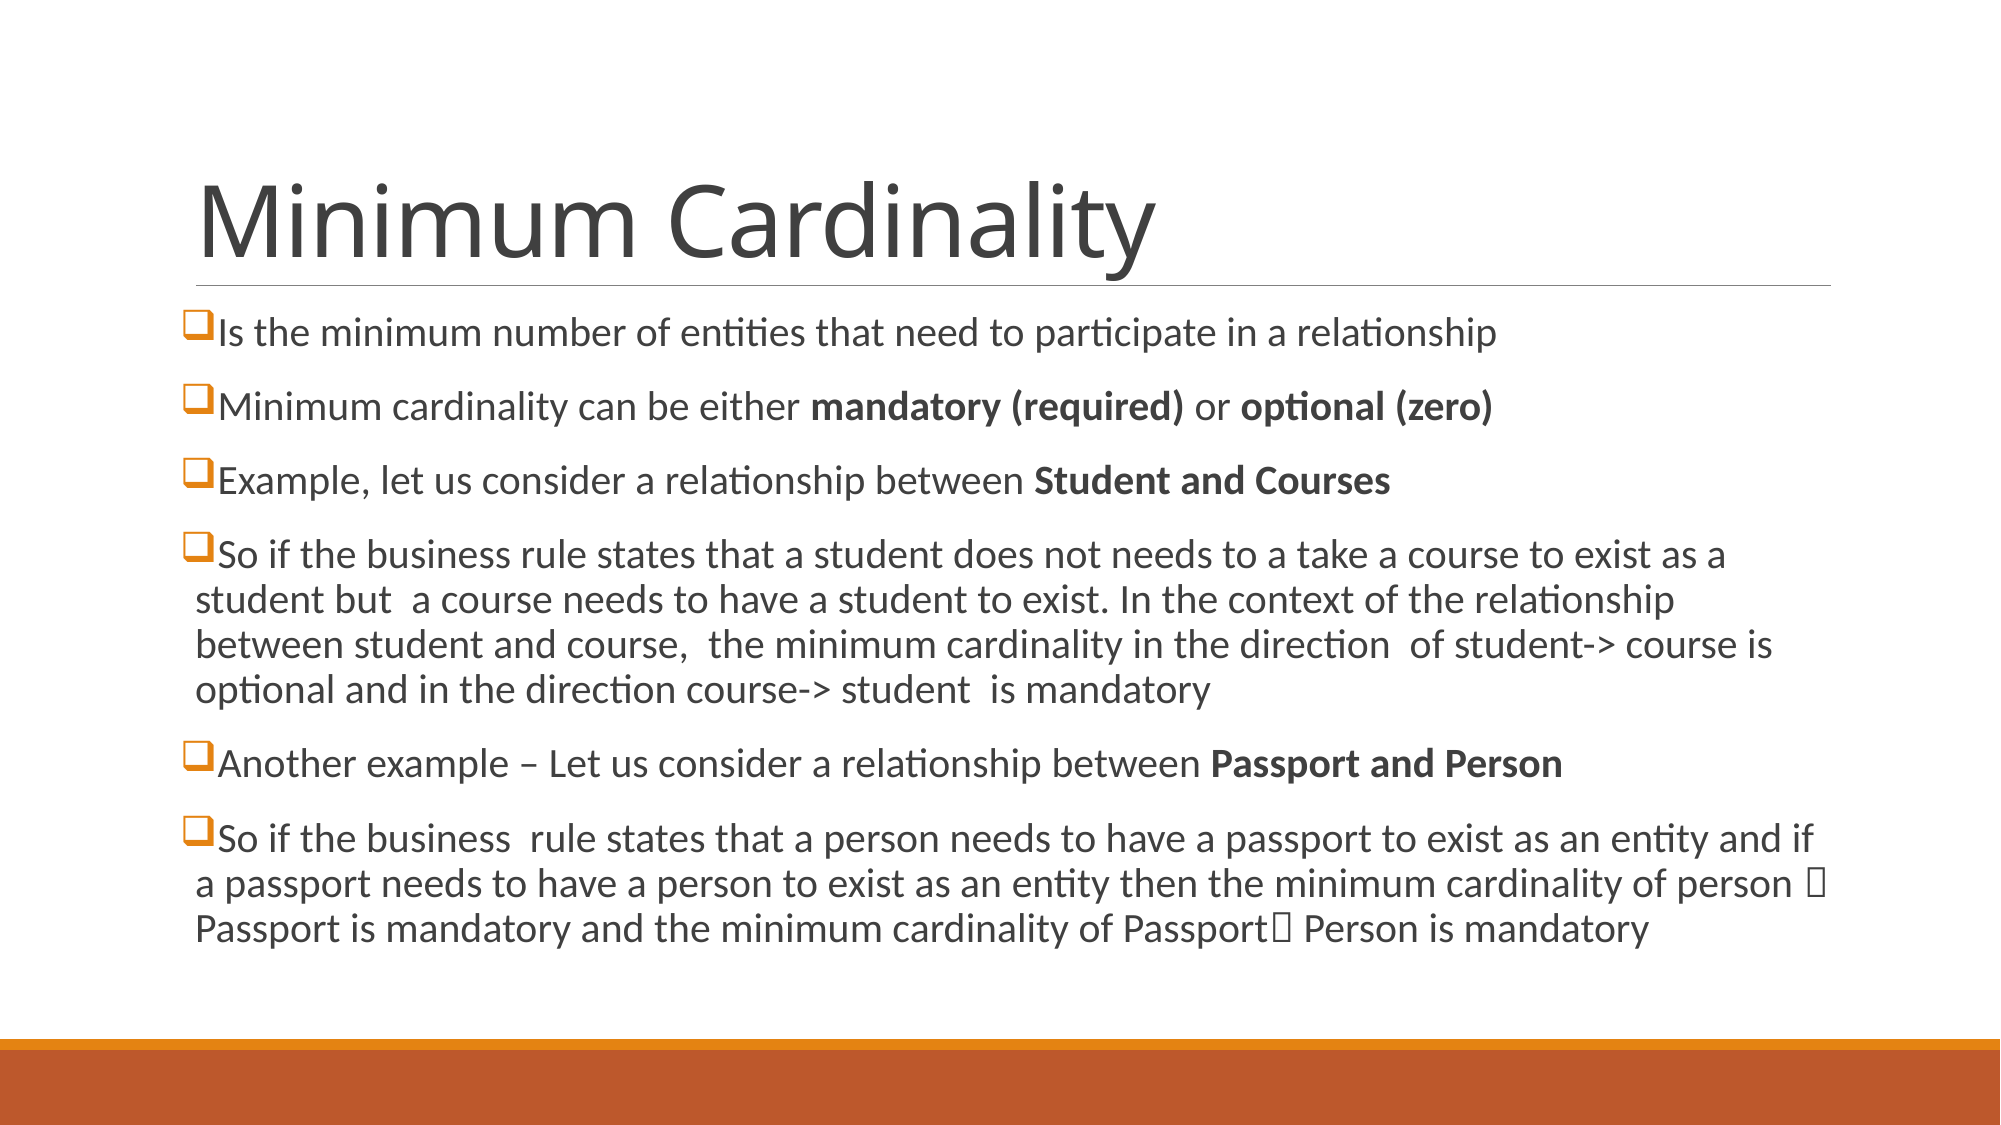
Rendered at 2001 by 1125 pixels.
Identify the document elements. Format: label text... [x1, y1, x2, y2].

list Is the minimum number of entities that need to participate in a relationship Minimum cardinality can be either mandatory (required) or optional (zero) Example, let us consider a relationship between Student and Courses So if the business rule states that a student does not needs to a take a course to exist as a student but a course needs to have a student to exist. In the context of the relationship between student and course, the minimum cardinality in the direction of student-> course is optional and in the direction course-> student is mandatory Another example – Let us consider a relationship between Passport and Person So if the business rule states that a person needs to have a passport to exist as an entity and if a passport needs to have a person to exist as an entity then the minimum cardinality of person  Passport is mandatory and the minimum cardinality of Passport Person is mandatory [180, 302, 1830, 963]
title Minimum Cardinality [180, 47, 1830, 285]
